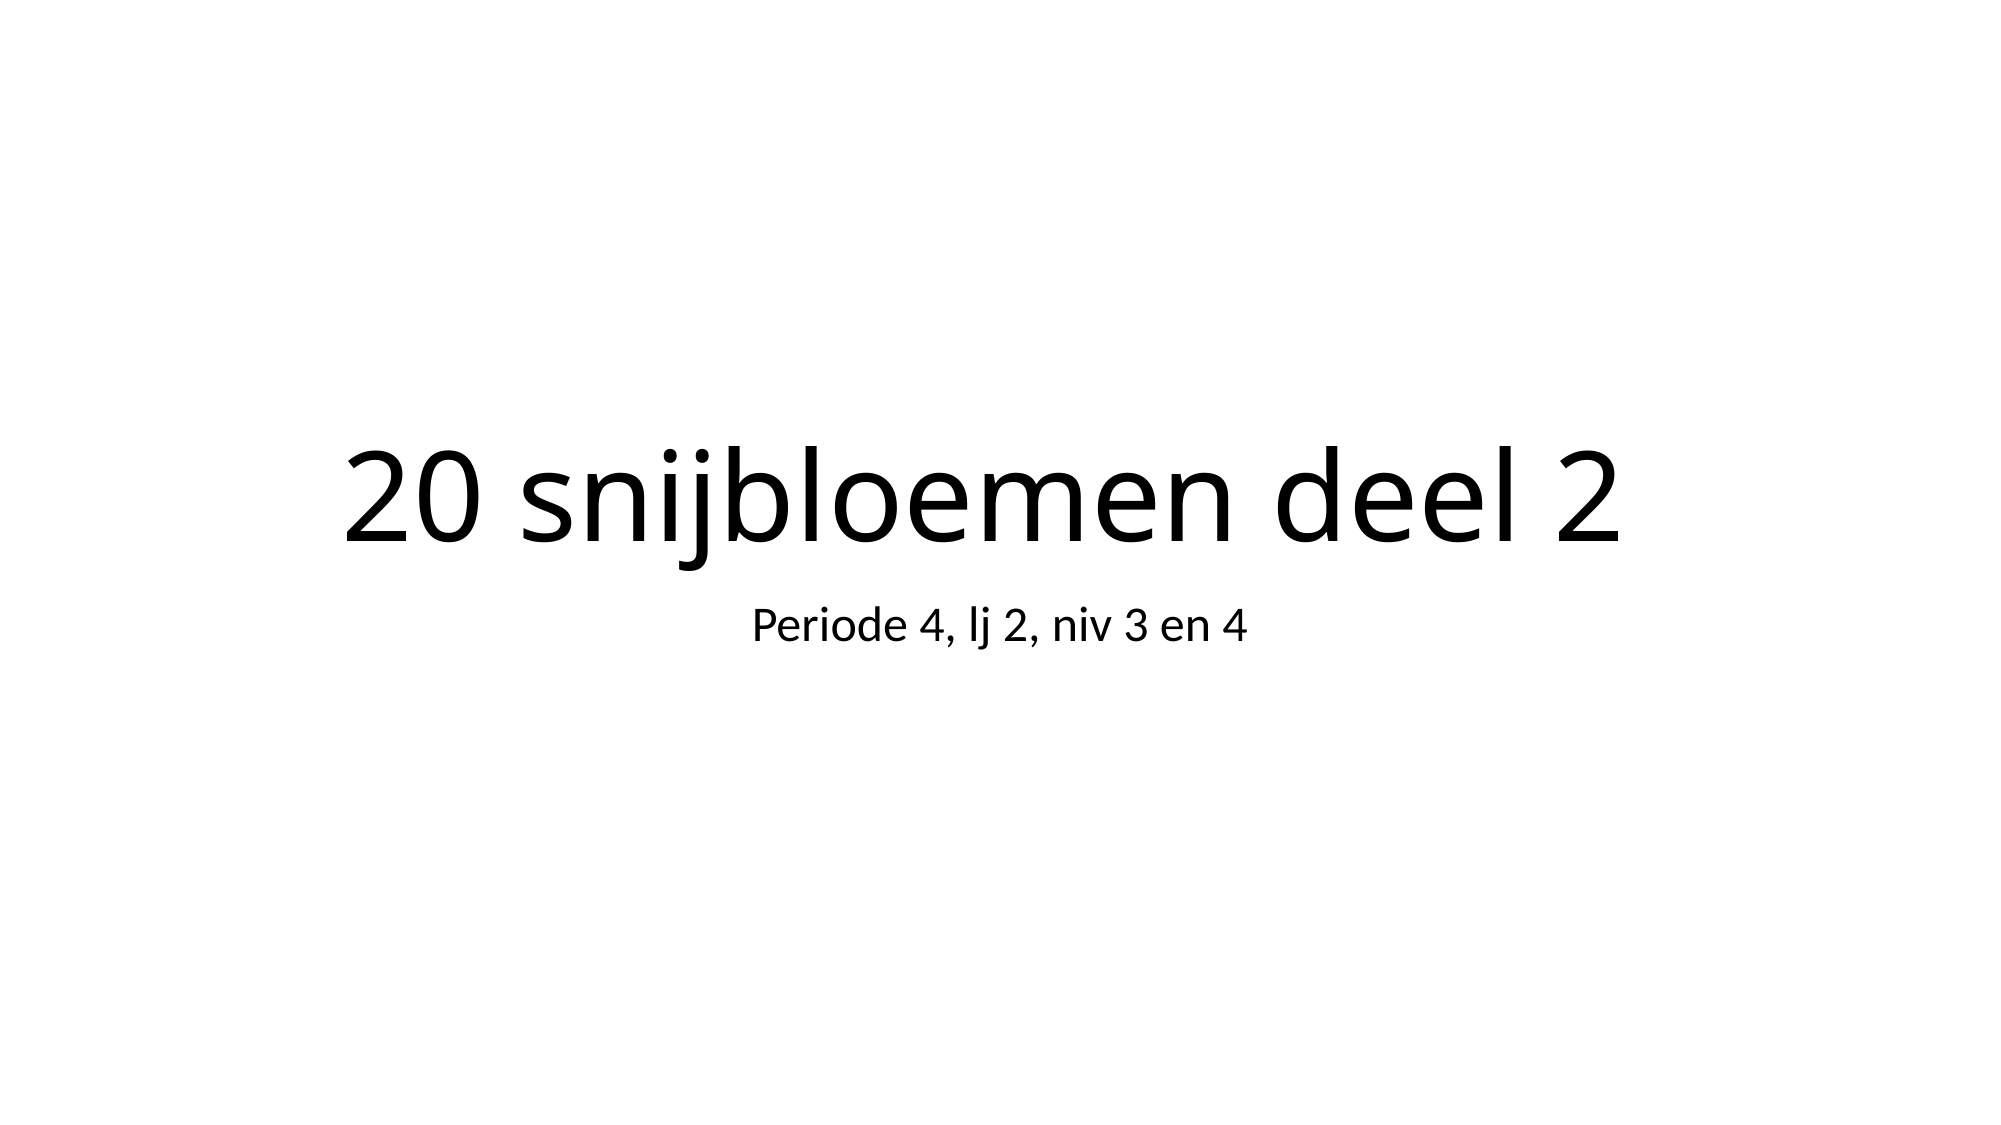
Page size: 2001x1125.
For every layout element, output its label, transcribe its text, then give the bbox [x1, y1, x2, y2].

subtitle Periode 4, lj 2, niv 3 en 4 [249, 590, 1750, 863]
title 20 snijbloemen deel 2 [249, 184, 1750, 576]
